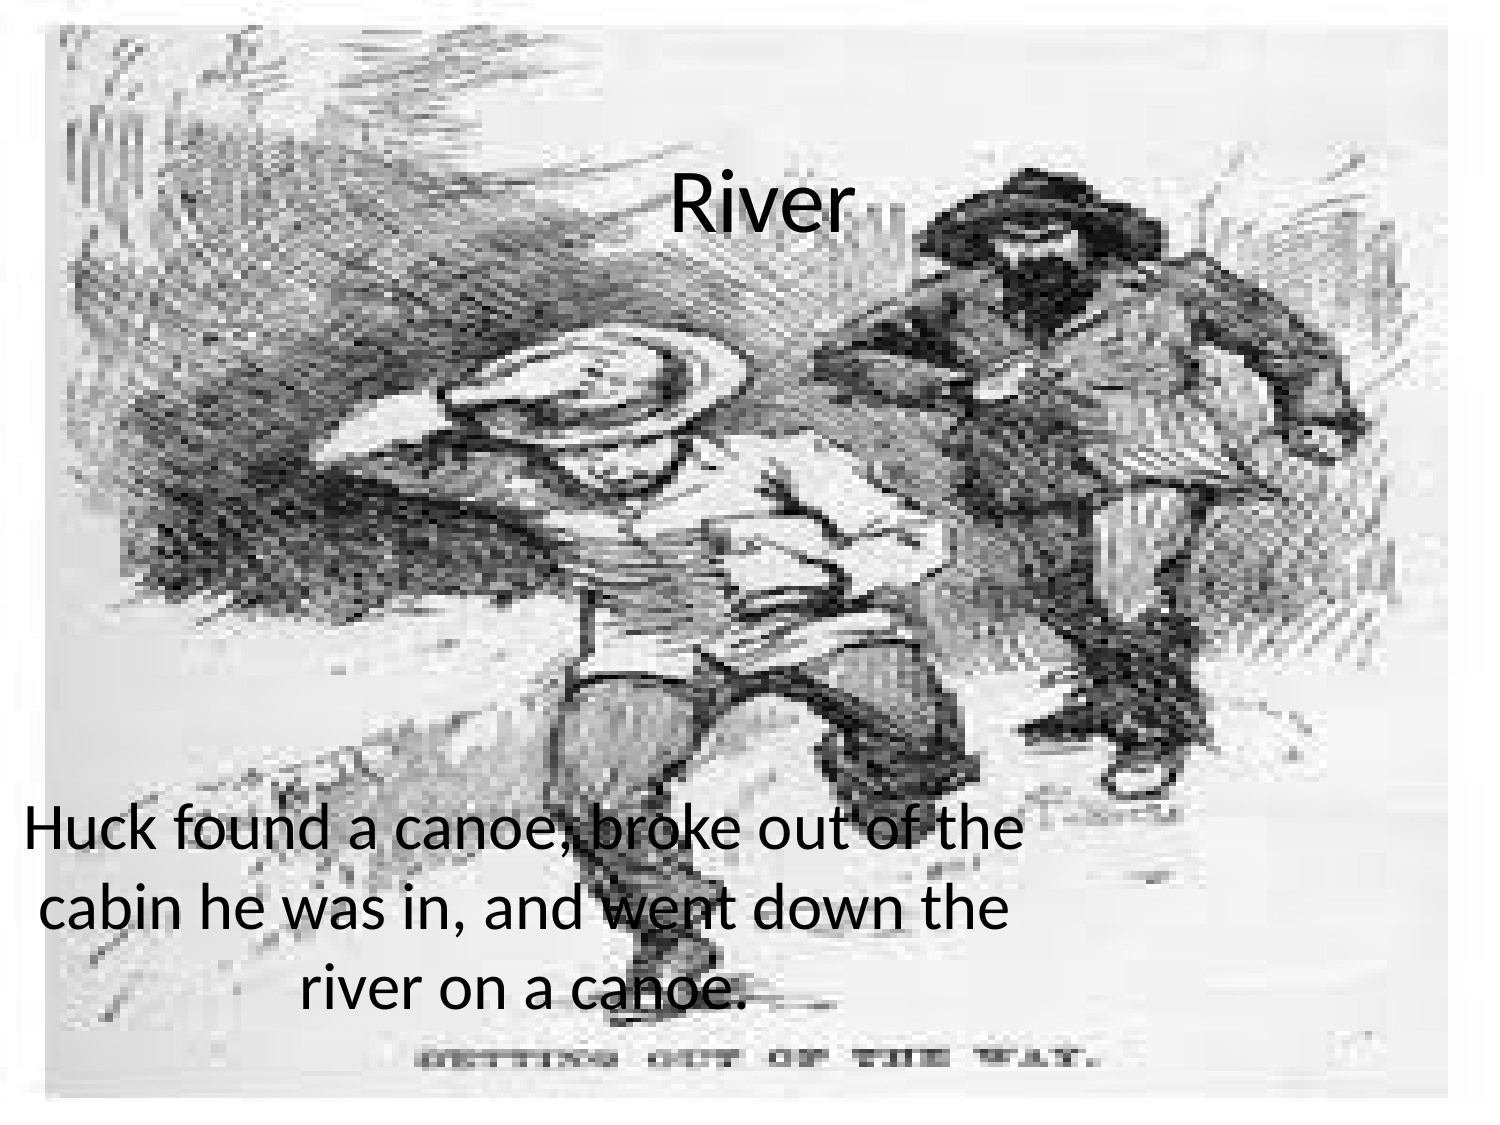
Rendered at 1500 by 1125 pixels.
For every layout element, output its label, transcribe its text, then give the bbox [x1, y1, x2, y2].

title River [125, 75, 1400, 317]
subtitle Huck found a canoe, broke out of the cabin he was in, and went down the river on a canoe. [0, 774, 1050, 1063]
picture [0, 0, 1500, 1125]
